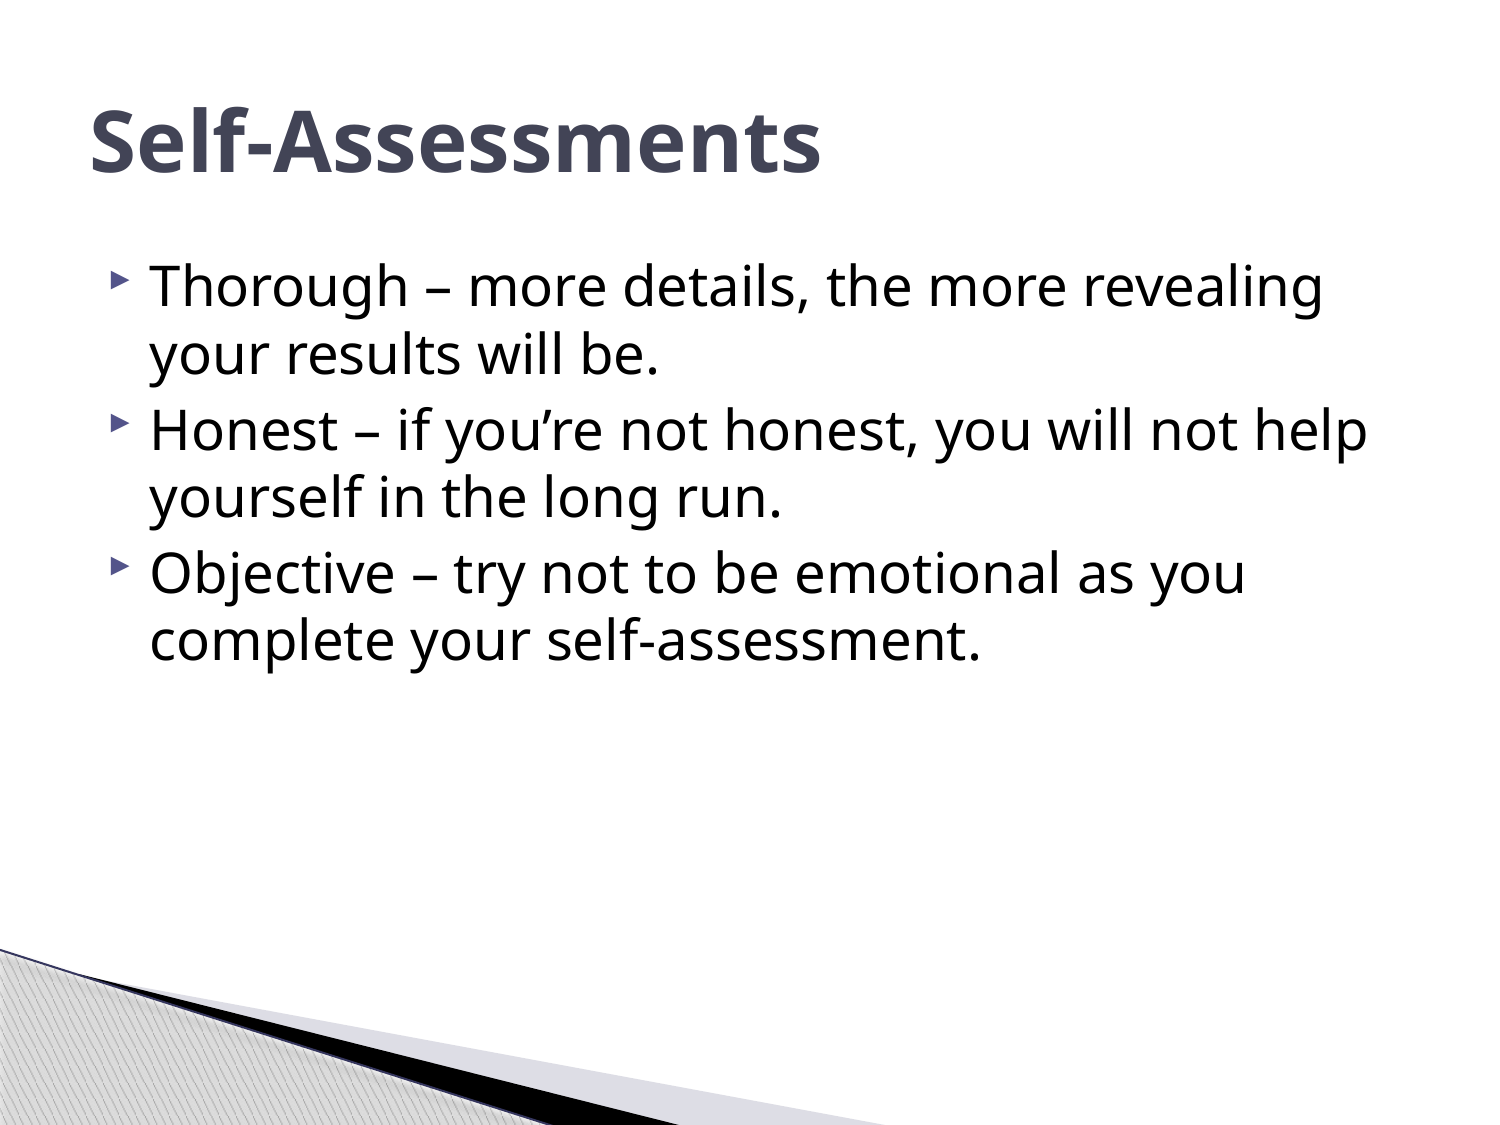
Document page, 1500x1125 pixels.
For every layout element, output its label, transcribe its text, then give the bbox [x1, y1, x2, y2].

title Self-Assessments [75, 45, 1425, 233]
list Thorough – more details, the more revealing your results will be. Honest – if you’re not honest, you will not help yourself in the long run. Objective – try not to be emotional as you complete your self-assessment. [75, 243, 1425, 986]
